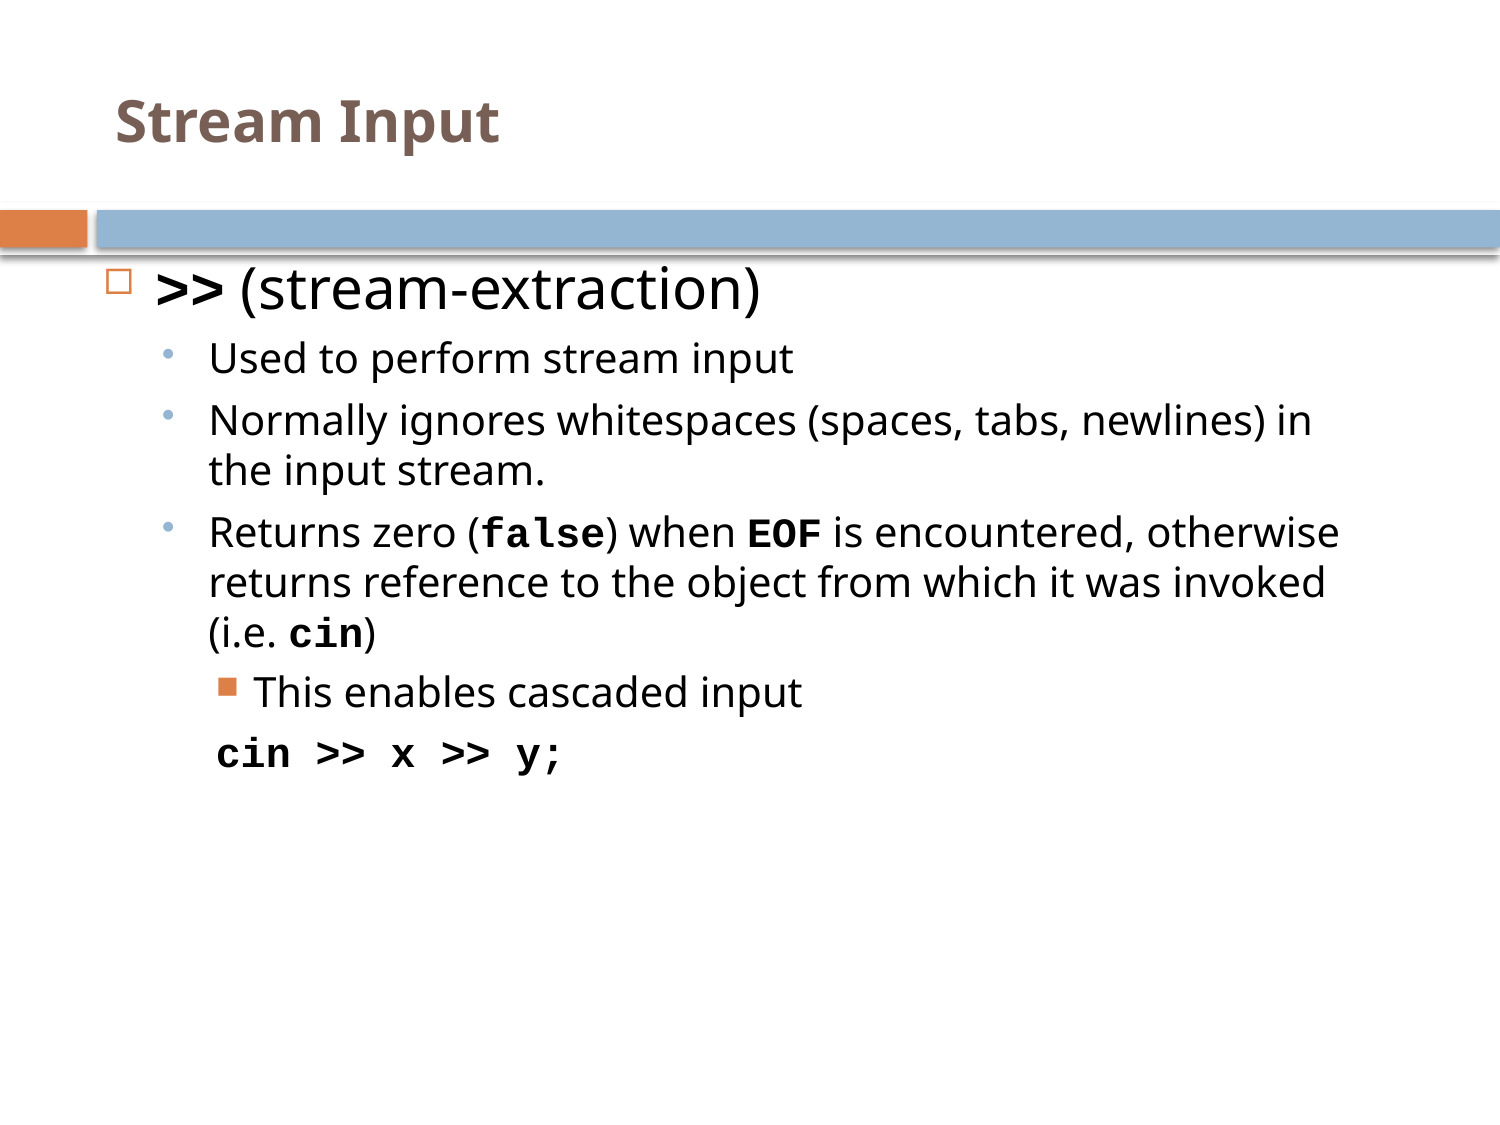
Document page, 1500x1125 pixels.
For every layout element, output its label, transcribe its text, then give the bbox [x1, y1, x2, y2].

title Stream Input [100, 37, 1438, 200]
list >> (stream-extraction) Used to perform stream input Normally ignores whitespaces (spaces, tabs, newlines) in the input stream. Returns zero (false) when EOF is encountered, otherwise returns reference to the object from which it was invoked (i.e. cin) This enables cascaded input cin >> x >> y; [88, 243, 1364, 1094]
